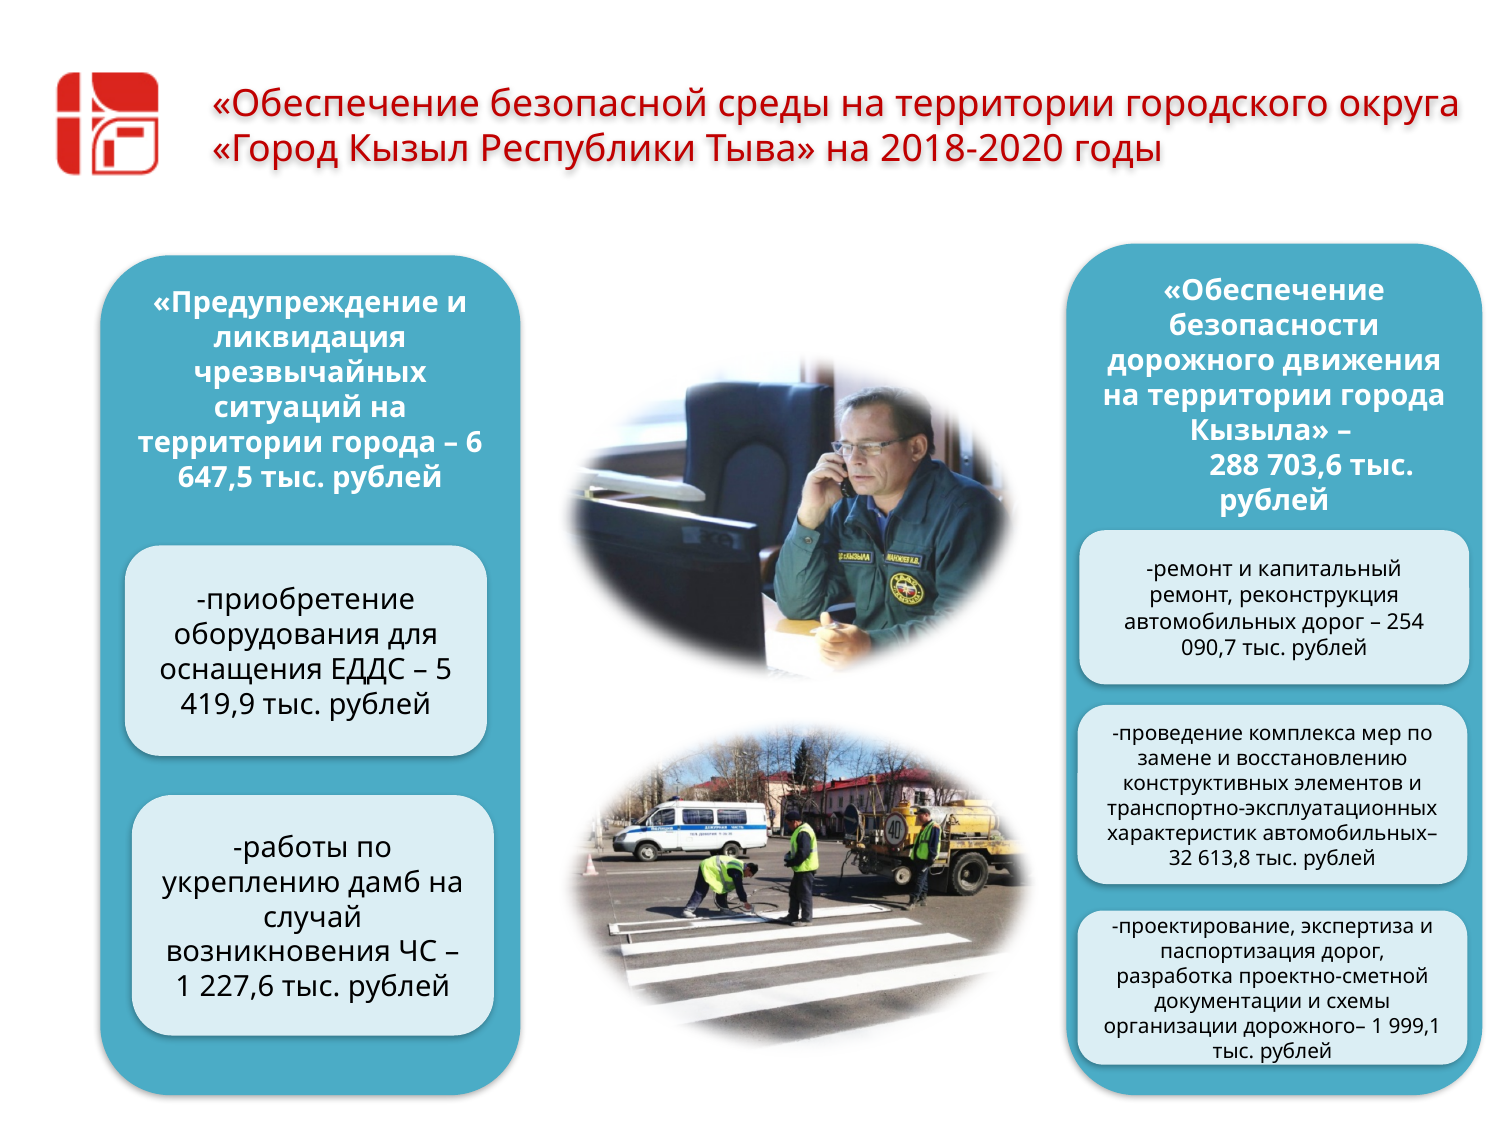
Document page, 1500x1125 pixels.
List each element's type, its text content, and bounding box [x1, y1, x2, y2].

text_box «Обеспечение безопасности дорожного движения на территории города Кызыла» – 288 703,6 тыс. рублей [1066, 243, 1483, 1096]
picture [556, 714, 1041, 1059]
text_box -ремонт и капитальный ремонт, реконструкция автомобильных дорог – 254 090,7 тыс. рублей [1079, 530, 1470, 685]
text_box «Предупреждение и ликвидация чрезвычайных ситуаций на территории города – 6 647,5 тыс. рублей [100, 255, 521, 1096]
picture [554, 349, 1025, 685]
text_box -проведение комплекса мер по замене и восстановлению конструктивных элементов и транспортно-эксплуатационных характеристик автомобильных– 32 613,8 тыс. рублей [1077, 704, 1468, 885]
title «Обеспечение безопасной среды на территории городского округа «Город Кызыл Республики Тыва» на 2018-2020 годы [197, 29, 1484, 219]
picture [52, 68, 160, 182]
text_box -проектирование, экспертиза и паспортизация дорог, разработка проектно-сметной документации и схемы организации дорожного– 1 999,1 тыс. рублей [1077, 910, 1468, 1065]
text_box -работы по укреплению дамб на случай возникновения ЧС – 1 227,6 тыс. рублей [131, 795, 494, 1036]
text_box -приобретение оборудования для оснащения ЕДДС – 5 419,9 тыс. рублей [124, 545, 487, 756]
